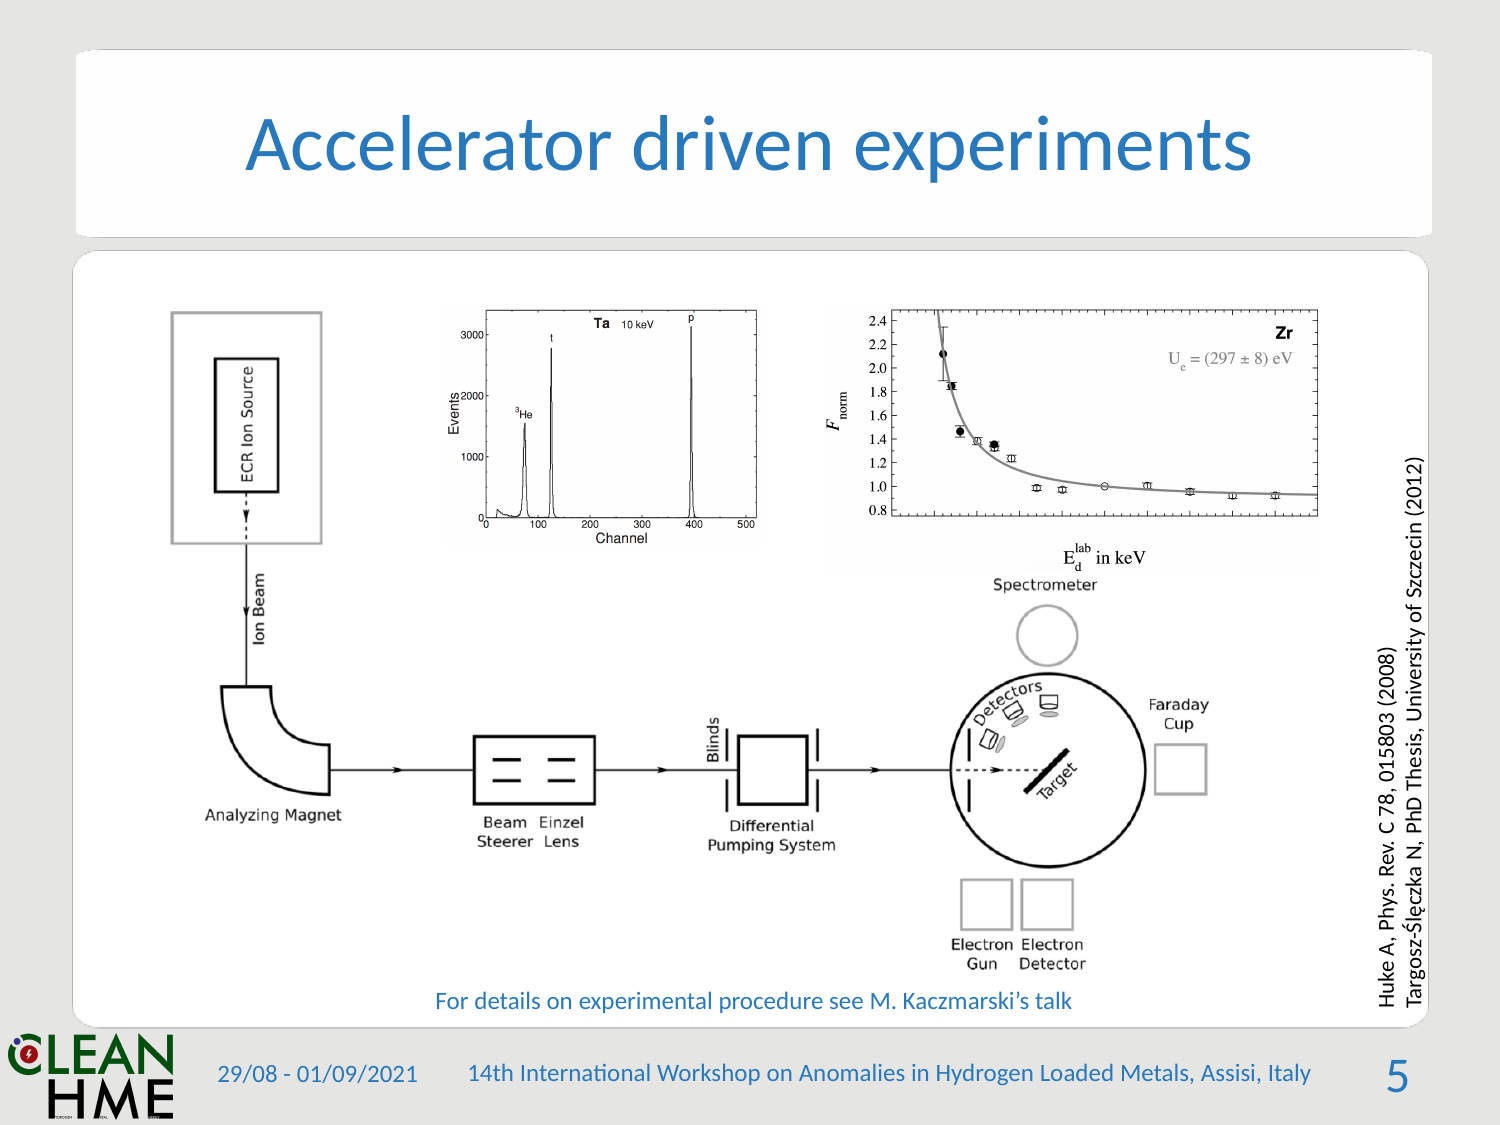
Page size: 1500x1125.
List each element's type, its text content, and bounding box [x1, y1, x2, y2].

picture [8, 1033, 174, 1120]
text_box 29/08 - 01/09/2021 [211, 1051, 353, 1094]
text_box 14th International Workshop on Anomalies in Hydrogen Loaded Metals, Assisi, Italy [1025, 1050, 1326, 1093]
picture [71, 49, 1435, 1125]
slide_number 5 [1376, 1051, 1408, 1094]
